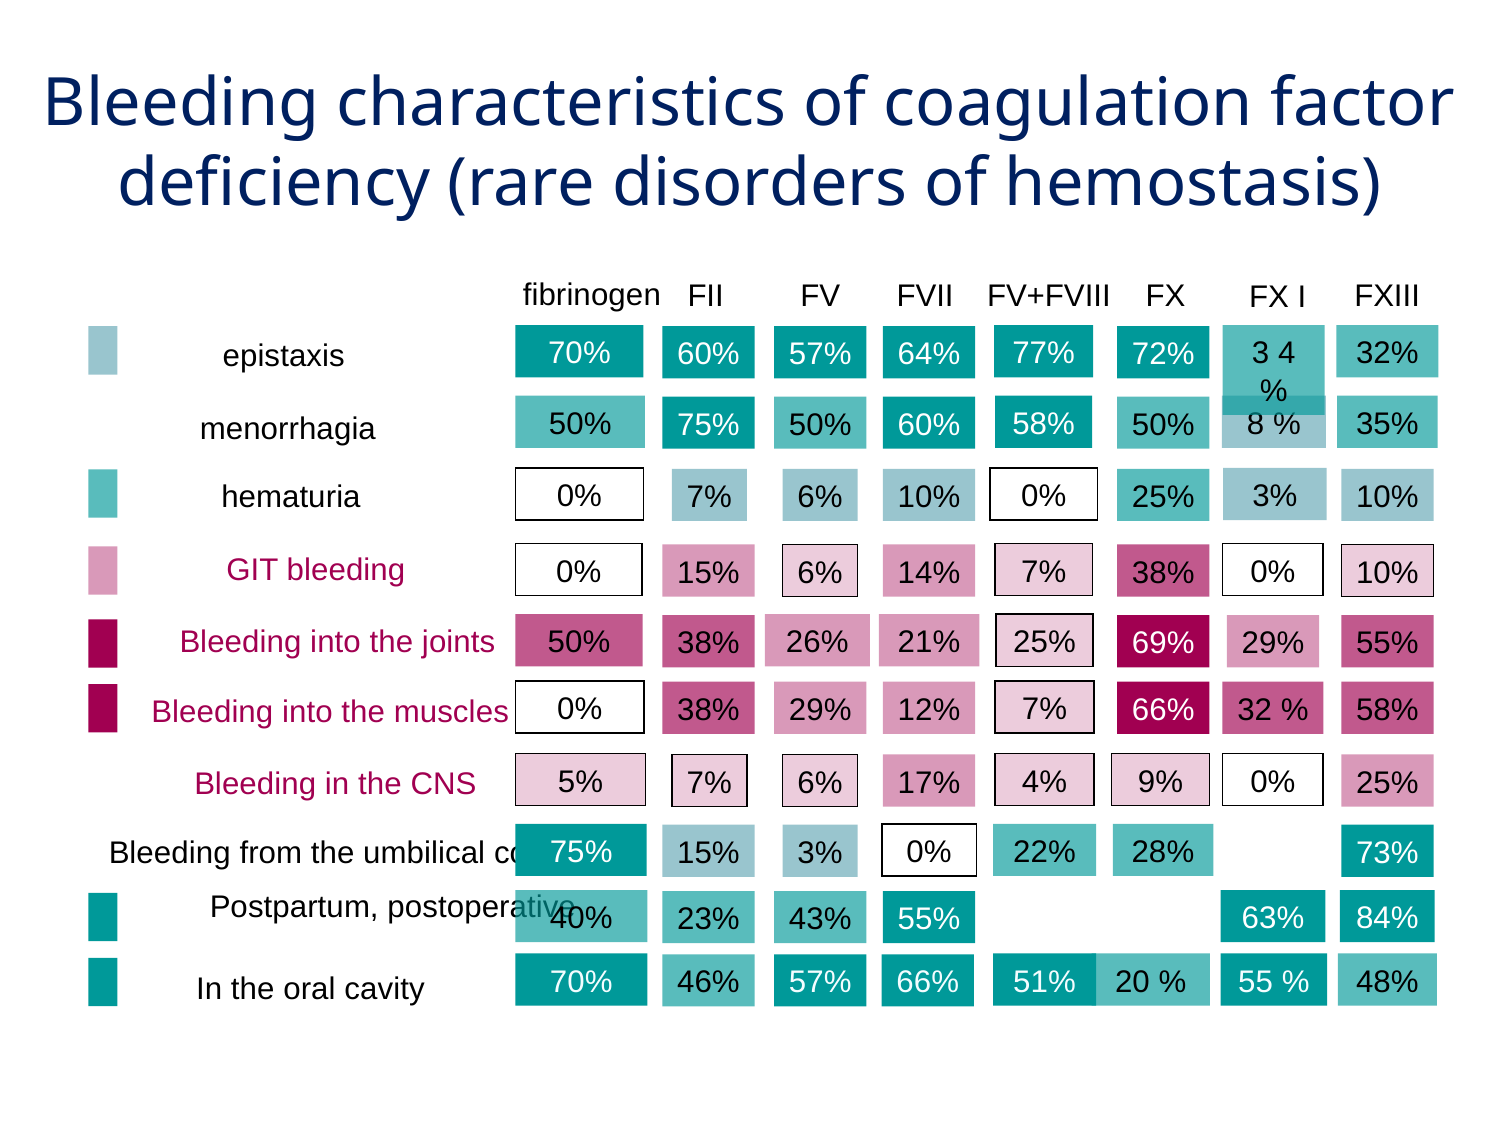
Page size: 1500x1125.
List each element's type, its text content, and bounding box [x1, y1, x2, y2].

title Bleeding characteristics of coagulation factor deficiency (rare disorders of hemostasis) [0, 44, 1500, 233]
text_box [88, 266, 1439, 1015]
